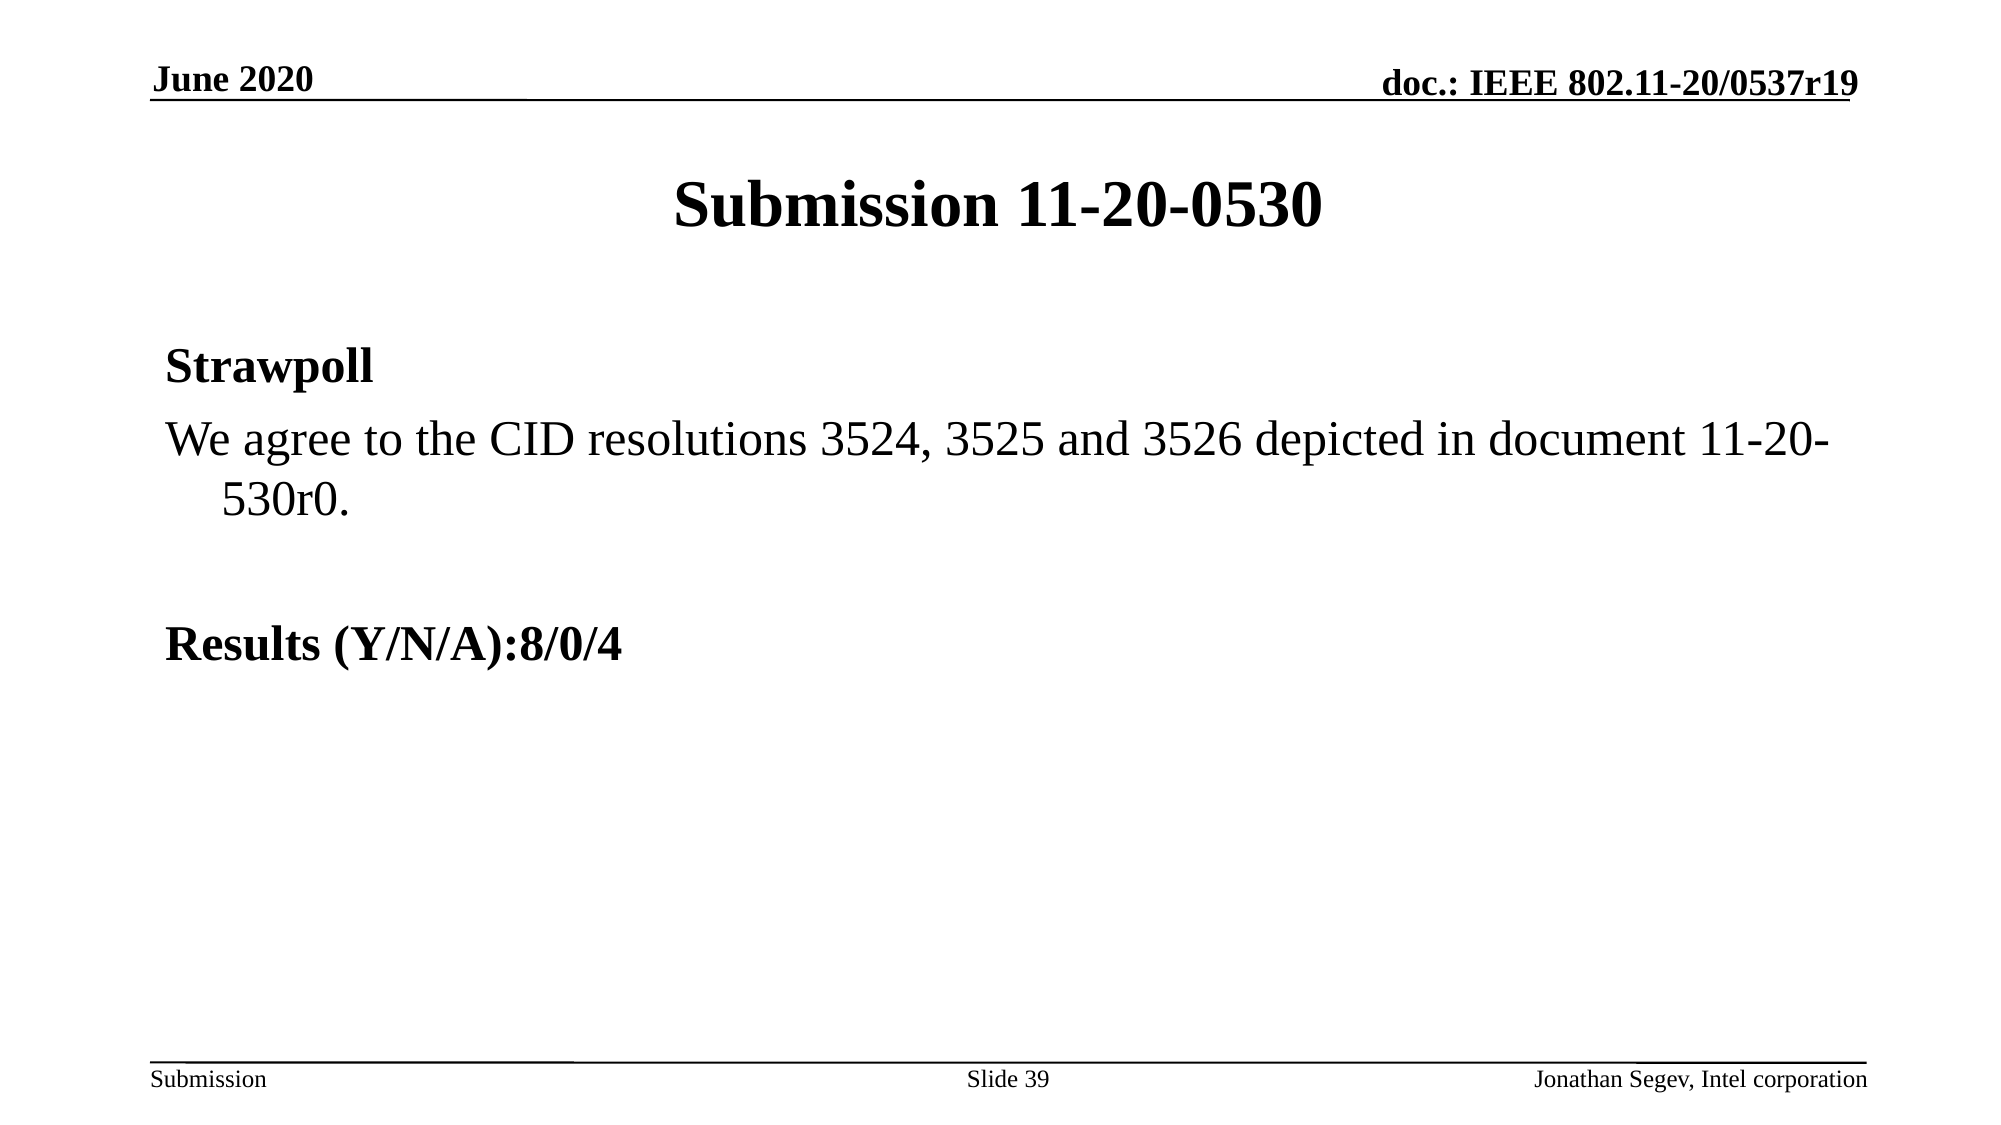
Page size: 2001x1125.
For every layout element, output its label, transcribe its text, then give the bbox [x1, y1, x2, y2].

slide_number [152, 54, 563, 100]
slide_number Slide 39 [950, 1061, 1067, 1123]
footer Jonathan Segev, Intel corporation [1171, 1061, 1869, 1093]
list Strawpoll We agree to the CID resolutions 3524, 3525 and 3526 depicted in document 11-20-530r0. Results (Y/N/A):8/0/4 [149, 324, 1850, 1000]
title Submission 11-20-0530 [149, 112, 1850, 288]
